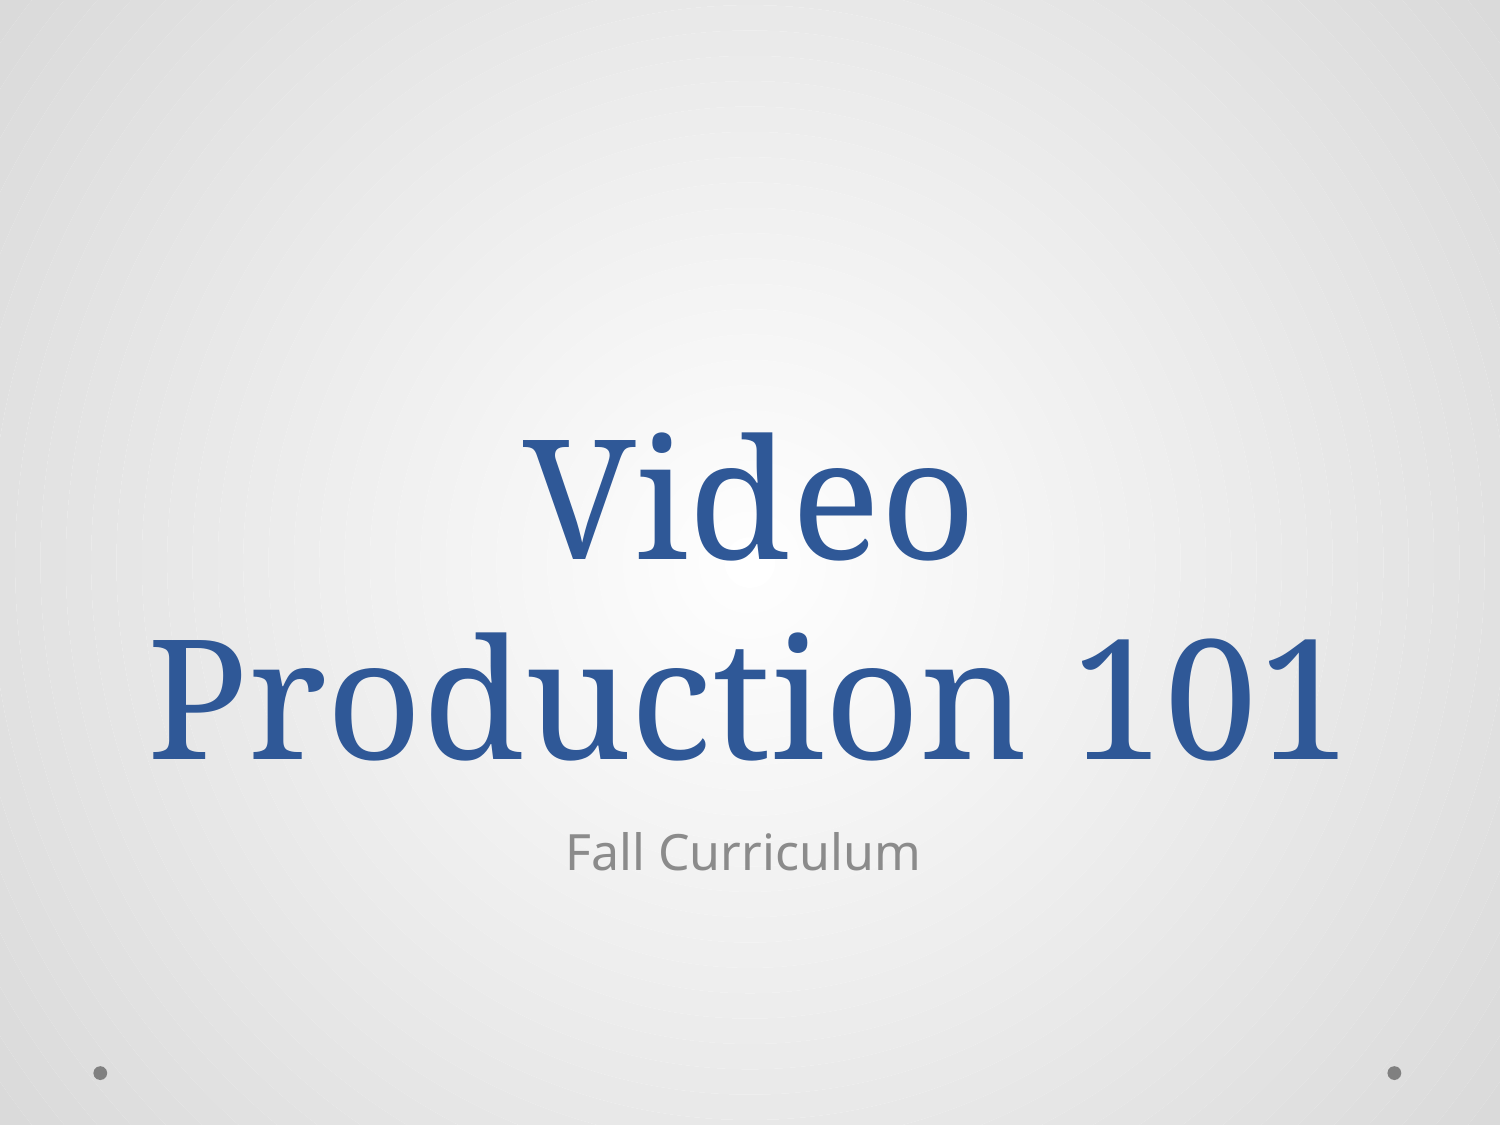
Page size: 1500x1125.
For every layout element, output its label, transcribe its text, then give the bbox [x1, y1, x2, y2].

title Video Production 101 [112, 99, 1388, 800]
subtitle Fall Curriculum [225, 812, 1275, 1013]
